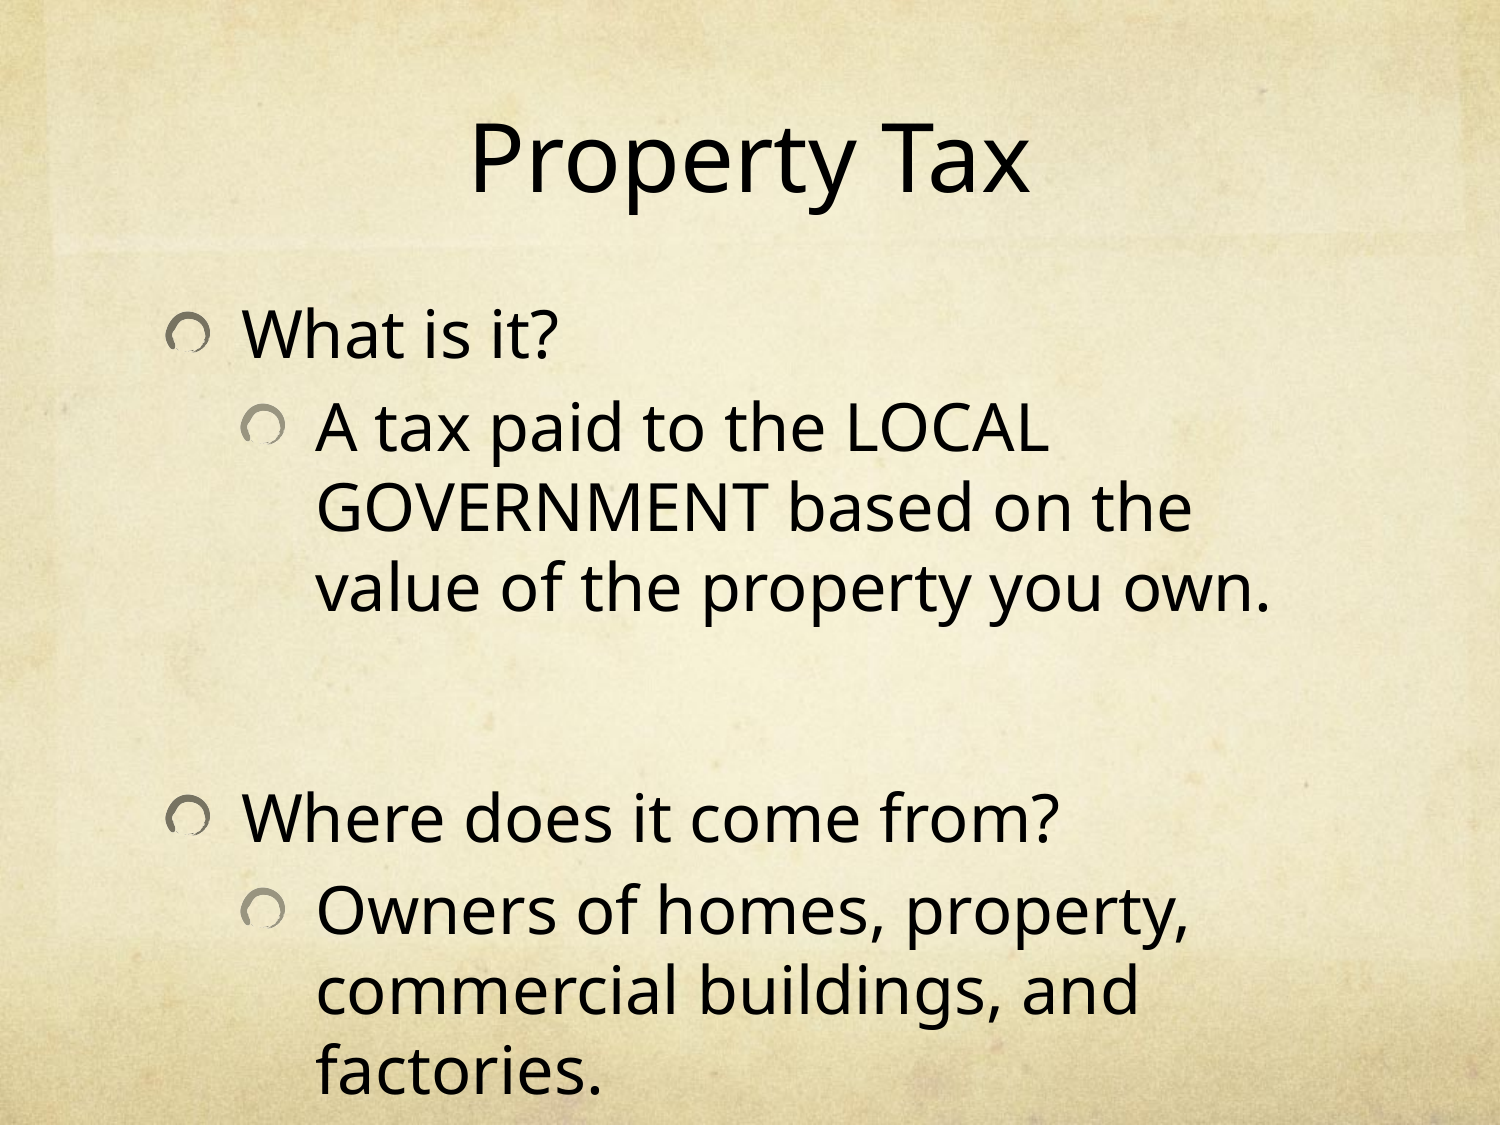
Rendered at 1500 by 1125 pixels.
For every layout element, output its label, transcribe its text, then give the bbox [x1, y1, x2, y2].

list What is it? A tax paid to the LOCAL GOVERNMENT based on the value of the property you own. Where does it come from? Owners of homes, property, commercial buildings, and factories. [150, 284, 1350, 950]
picture [0, 0, 1500, 1125]
title Property Tax [150, 82, 1350, 225]
